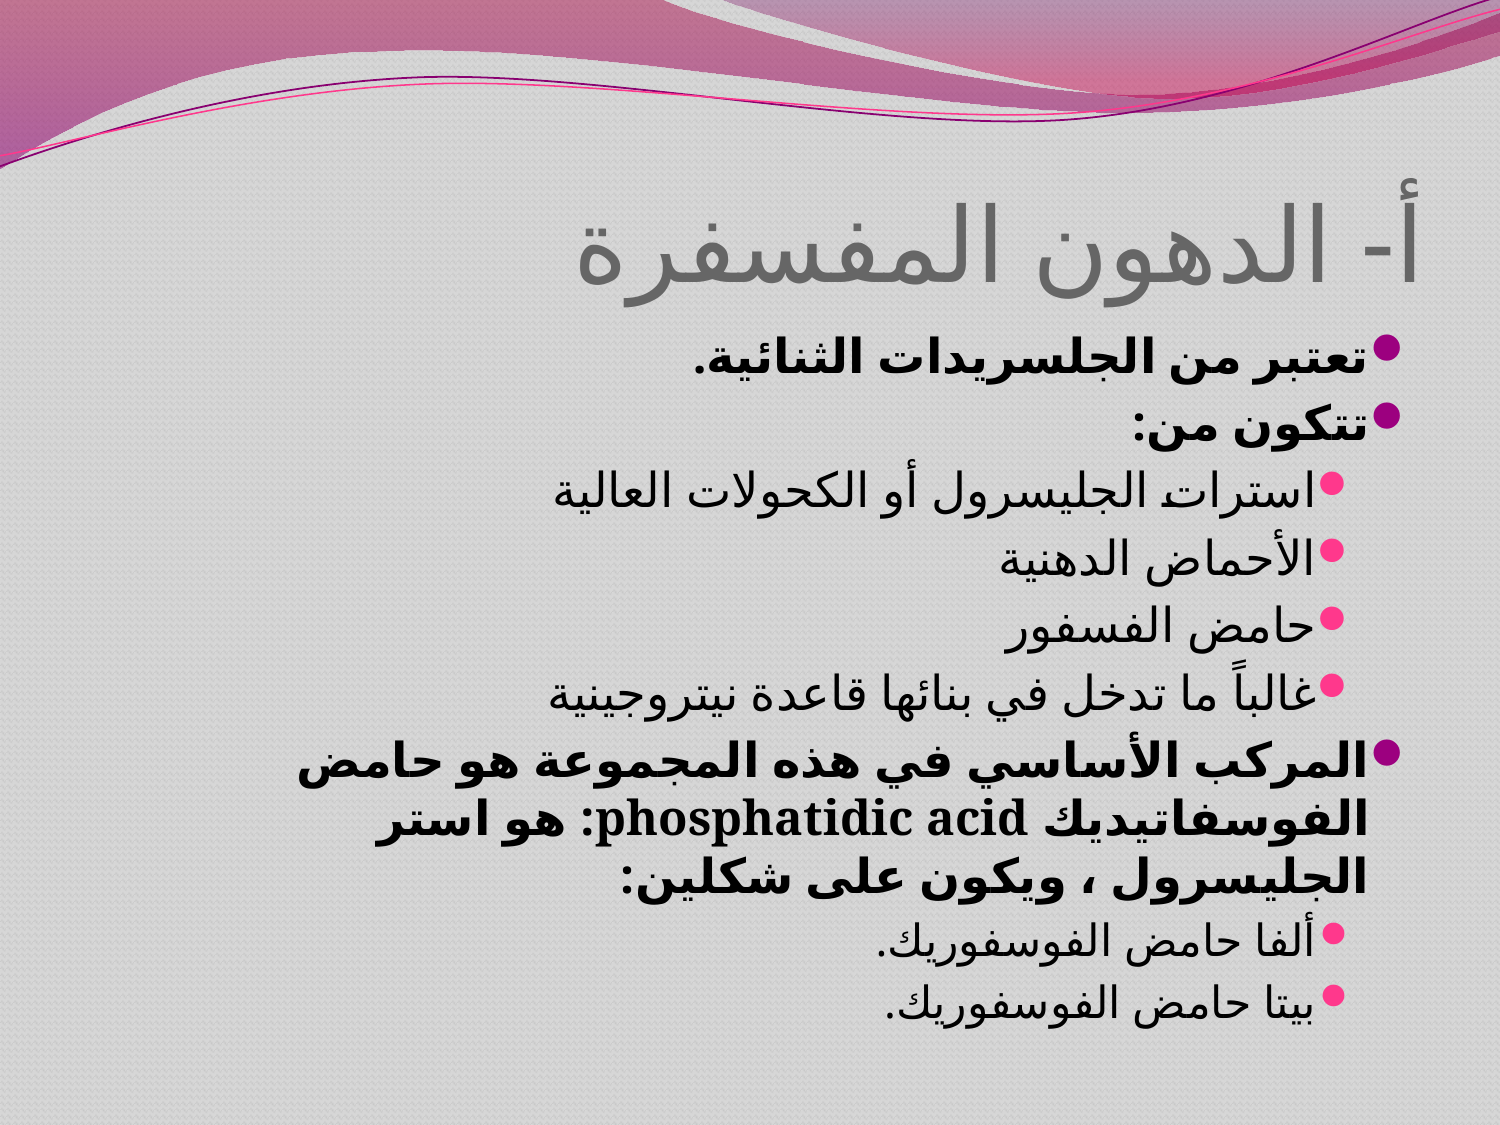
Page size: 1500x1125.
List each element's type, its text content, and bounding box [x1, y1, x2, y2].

list تعتبر من الجلسريدات الثنائية. تتكون من: استرات الجليسرول أو الكحولات العالية الأحماض الدهنية حامض الفسفور غالباً ما تدخل في بنائها قاعدة نيتروجينية المركب الأساسي في هذه المجموعة هو حامض الفوسفاتيديك phosphatidic acid: هو استر الجليسرول ، ويكون على شكلين: ألفا حامض الفوسفوريك. بيتا حامض الفوسفوريك. [75, 317, 1425, 1038]
title أ- الدهون المفسفرة [75, 115, 1425, 303]
